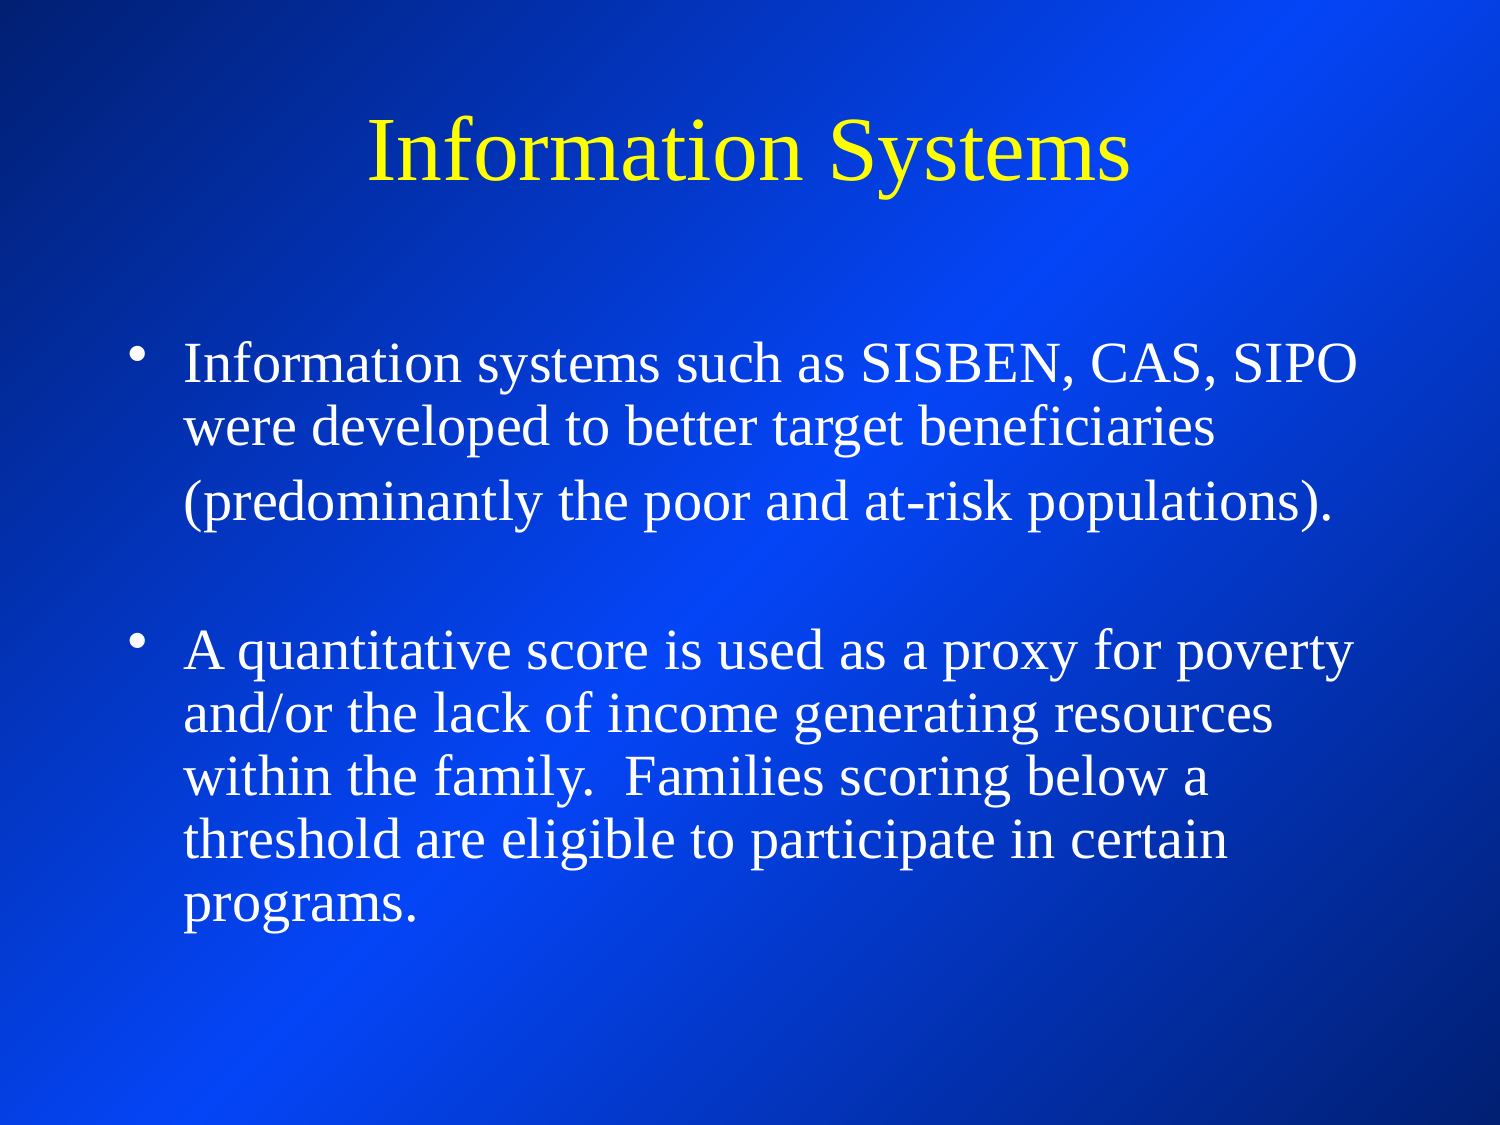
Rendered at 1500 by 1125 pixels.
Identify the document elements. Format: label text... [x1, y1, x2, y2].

list Information systems such as SISBEN, CAS, SIPO were developed to better target beneficiaries (predominantly the poor and at-risk populations). A quantitative score is used as a proxy for poverty and/or the lack of income generating resources within the family. Families scoring below a threshold are eligible to participate in certain programs. [112, 324, 1388, 1001]
title Information Systems [112, 49, 1388, 238]
